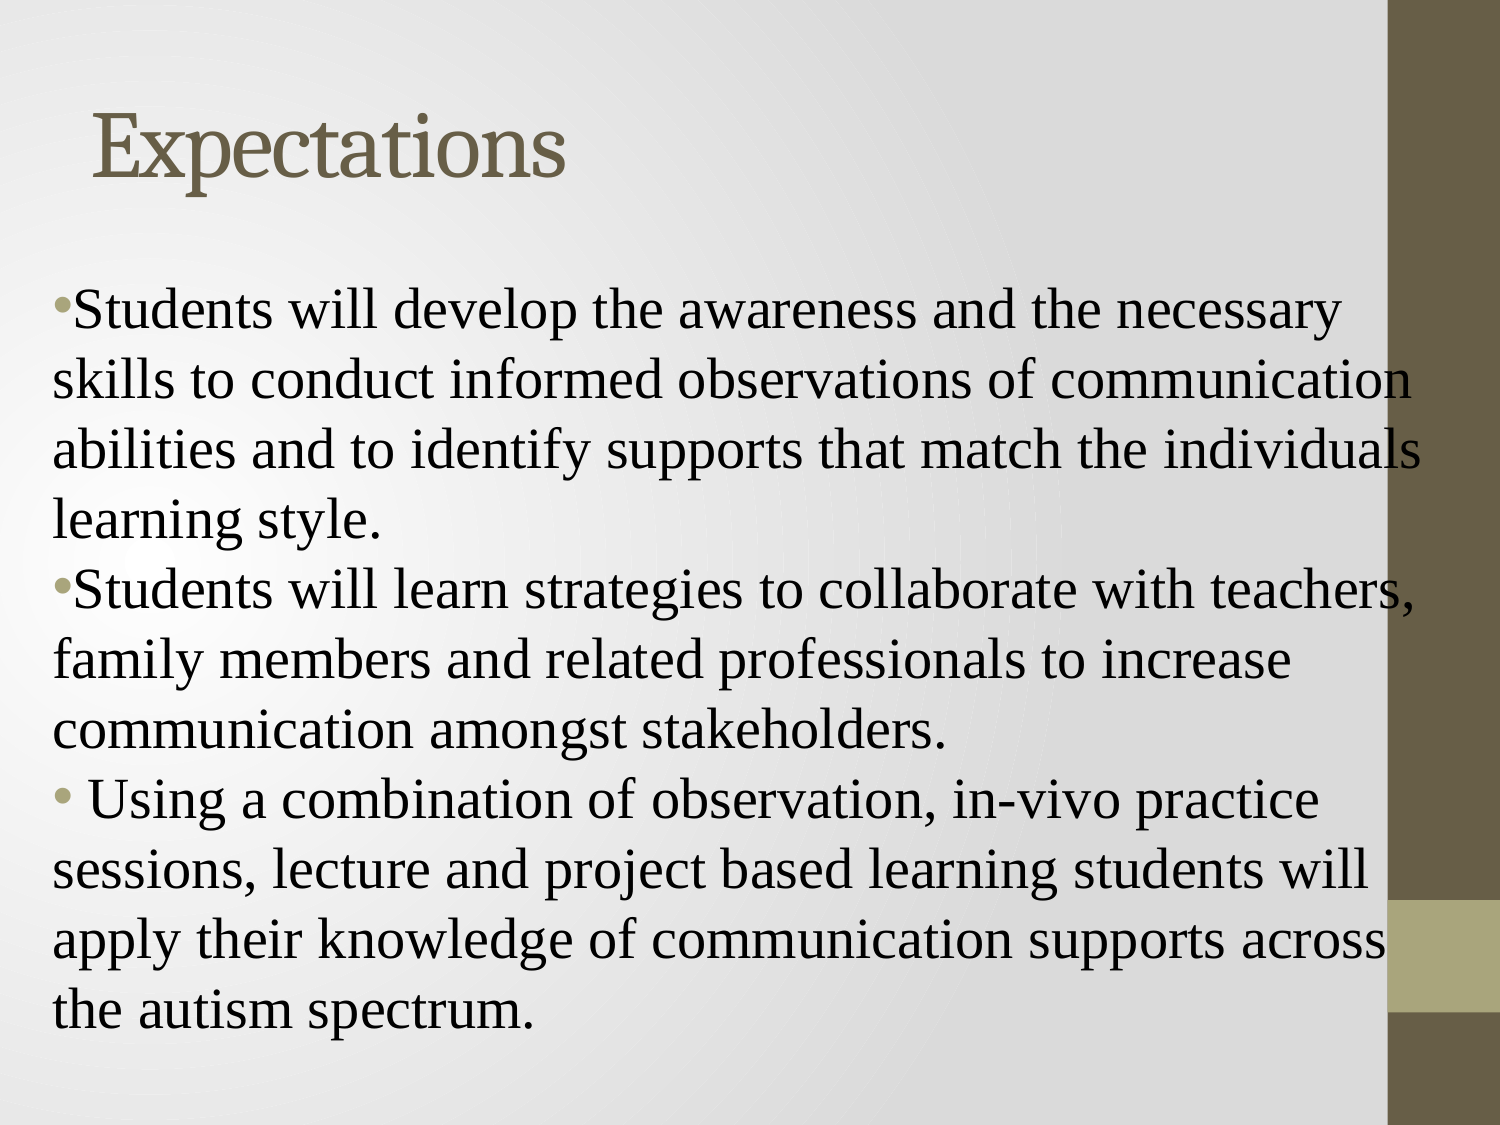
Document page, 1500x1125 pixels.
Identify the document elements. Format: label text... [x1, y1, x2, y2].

title Expectations [75, 45, 1325, 233]
list Students will develop the awareness and the necessary skills to conduct informed observations of communication abilities and to identify supports that match the individuals learning style. Students will learn strategies to collaborate with teachers, family members and related professionals to increase communication amongst stakeholders. Using a combination of observation, in-vivo practice sessions, lecture and project based learning students will apply their knowledge of communication supports across the autism spectrum. [37, 262, 1463, 1075]
